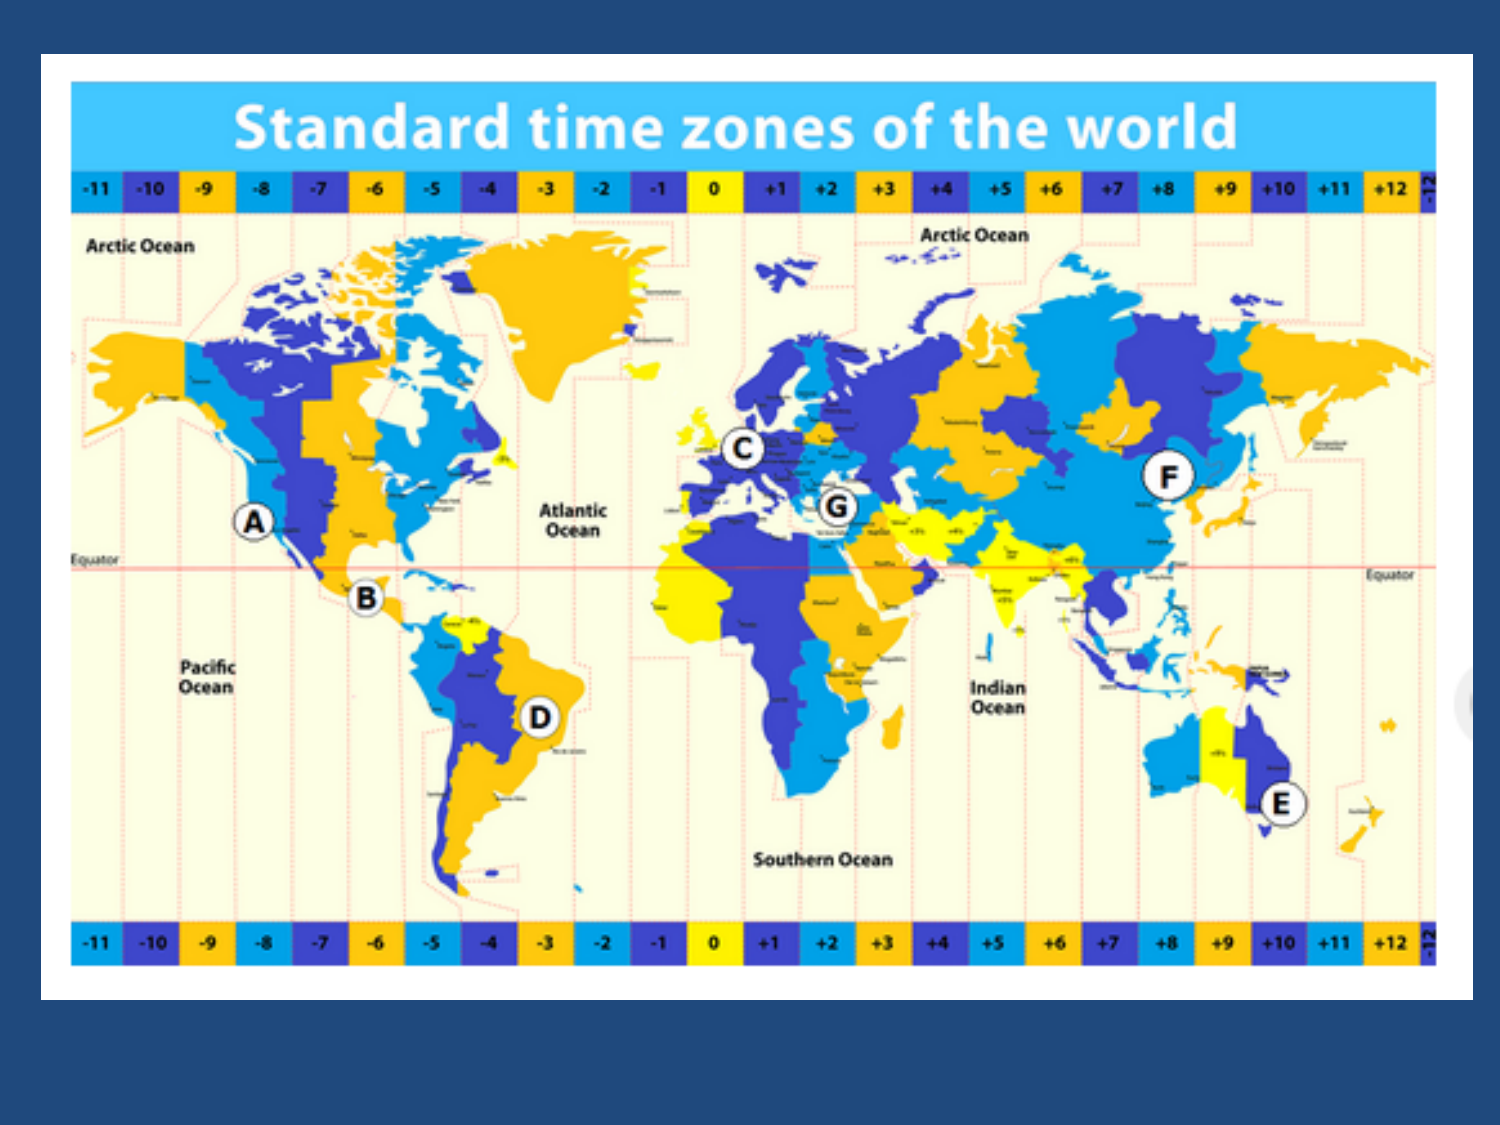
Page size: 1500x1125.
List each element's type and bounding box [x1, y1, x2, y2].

picture [40, 54, 1474, 1000]
